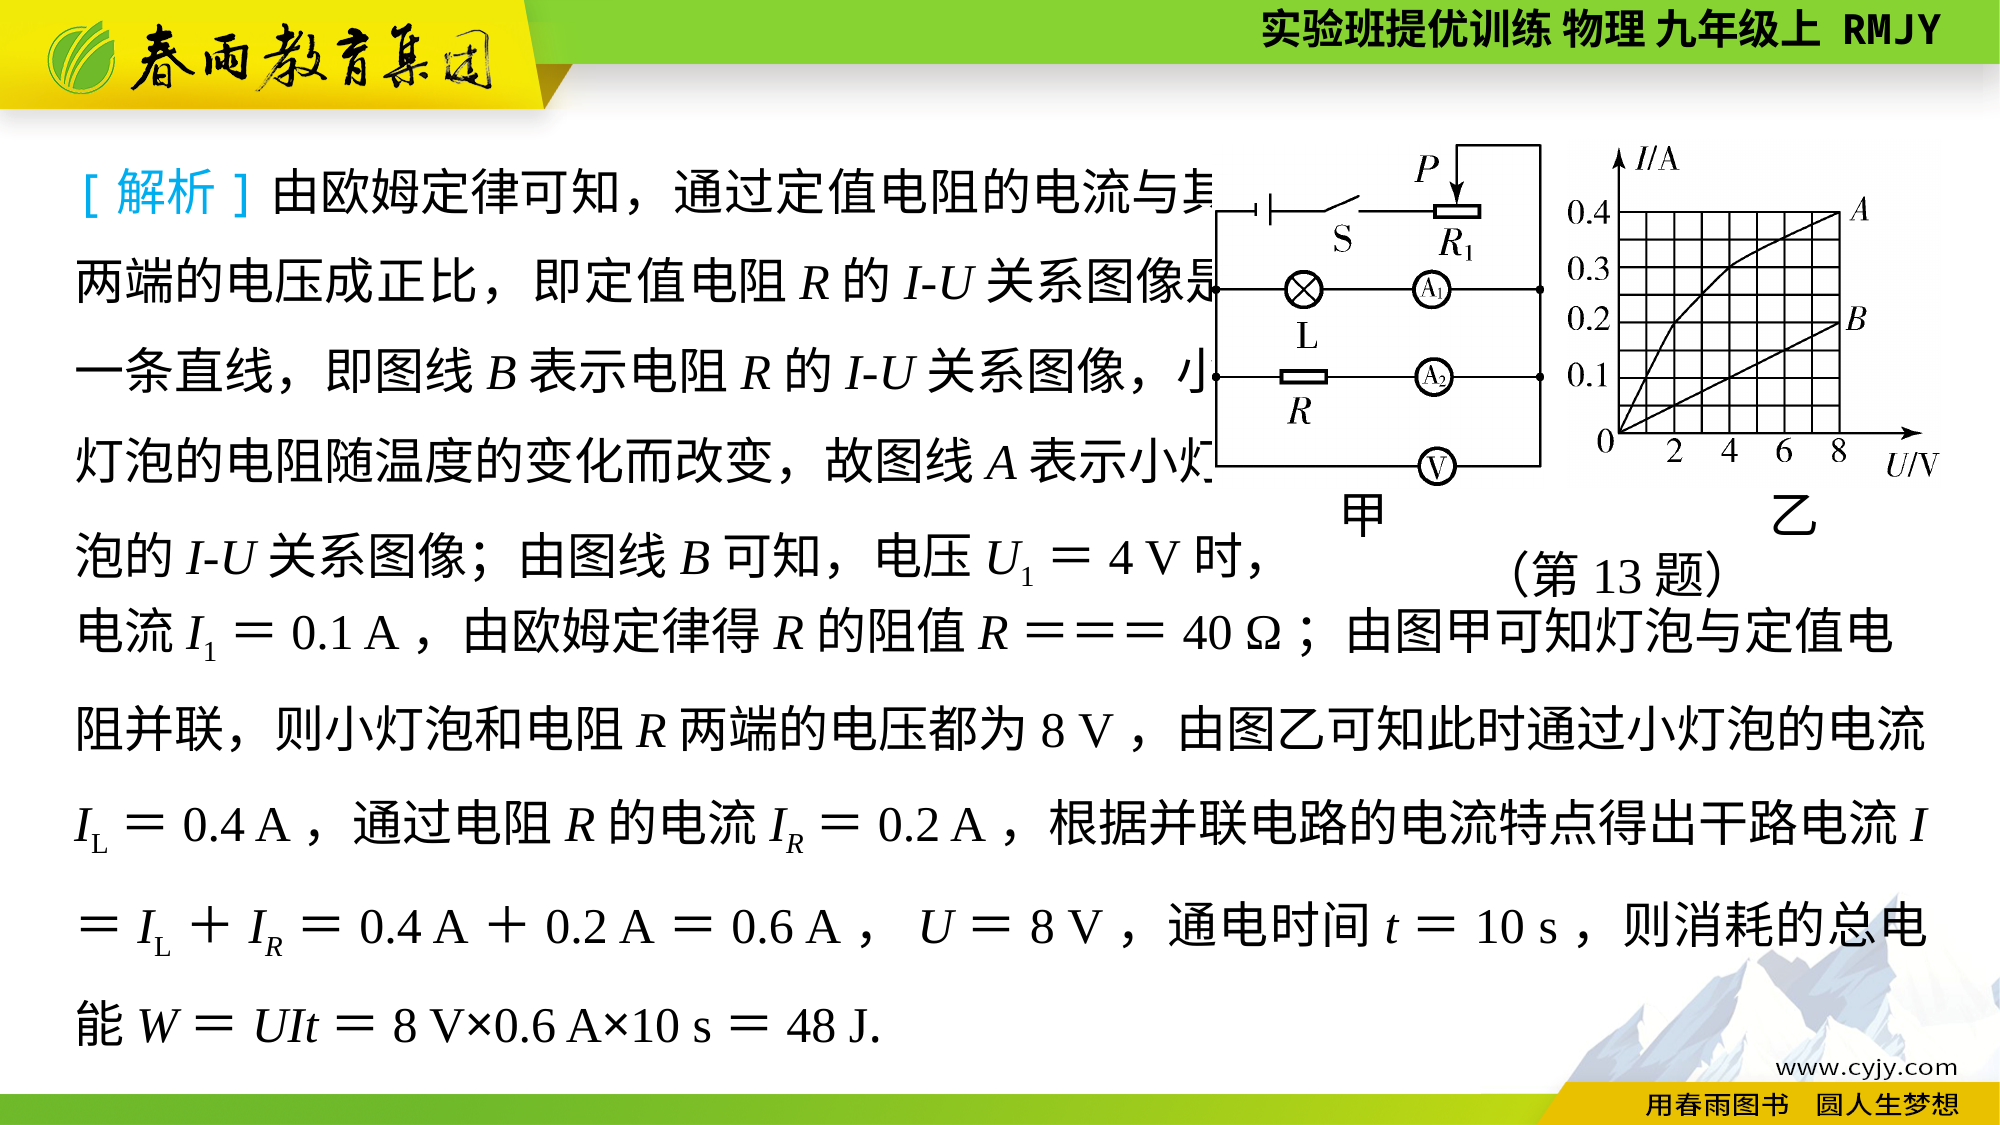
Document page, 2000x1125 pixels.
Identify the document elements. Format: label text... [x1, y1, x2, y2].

text_box 甲 乙 （第13题） [1323, 475, 1912, 611]
picture [0, 0, 2000, 1125]
